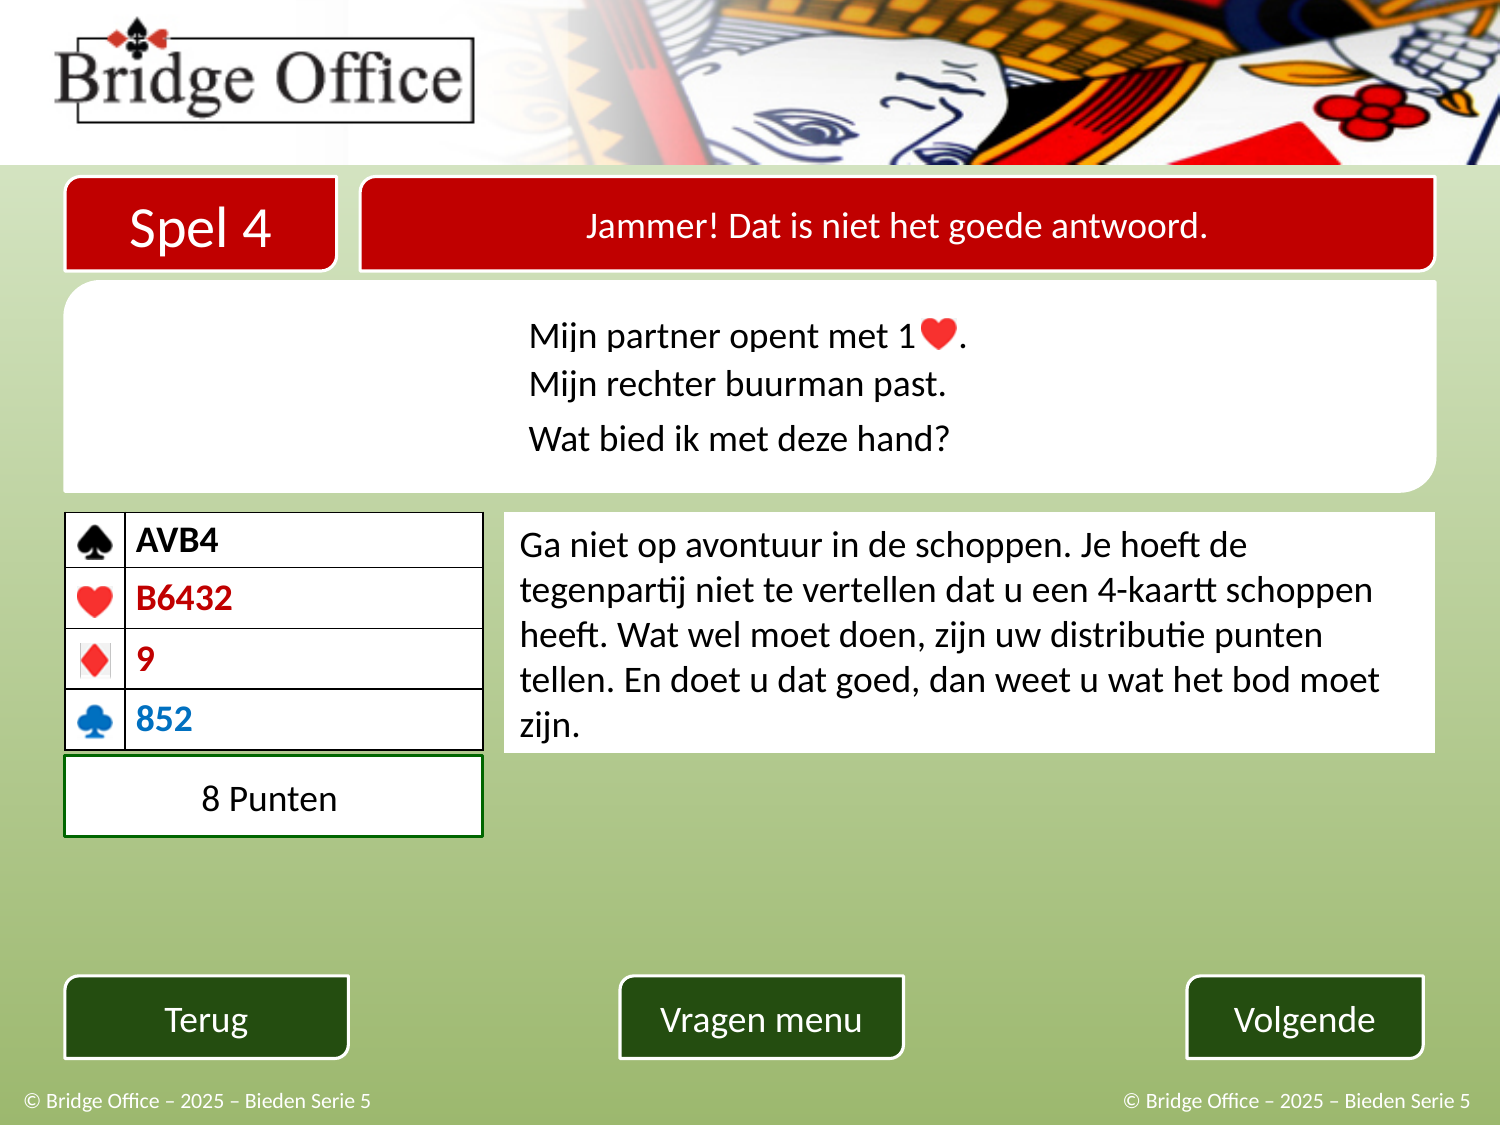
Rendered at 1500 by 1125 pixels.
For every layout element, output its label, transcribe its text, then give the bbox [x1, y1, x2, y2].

text_box Spel 4 [63, 179, 339, 273]
table_cell B6432 [126, 568, 482, 628]
picture [77, 524, 114, 561]
text_box Terug [63, 974, 350, 1061]
table_cell 9 [126, 629, 482, 688]
text_box Vragen menu [618, 974, 906, 1061]
table_cell [66, 568, 124, 628]
text_box Ga niet op avontuur in de schoppen. Je hoeft de tegenpartij niet te vertellen dat u een 4-kaartt schoppen heeft. Wat wel moet doen, zijn uw distributie punten tellen. En doet u dat goed, dan weet u wat het bod moet zijn. [504, 512, 1435, 753]
picture [77, 643, 114, 679]
table_cell [66, 629, 124, 688]
picture [0, 0, 1500, 166]
table_cell 852 [126, 690, 482, 749]
table_header AVB4 [126, 513, 482, 567]
text_box Mijn rechter buurman past. [513, 352, 987, 406]
text_box Volgende [1185, 974, 1425, 1061]
text_box Wat bied ik met deze hand? [513, 406, 987, 467]
text_box Jammer! Dat is niet het goede antwoord. [358, 179, 1437, 273]
text_box Mijn partner opent met 1 . [513, 303, 1022, 364]
text_box © Bridge Office – 2025 – Bieden Serie 5 [8, 1079, 393, 1121]
picture [77, 585, 114, 618]
text_box [63, 280, 1437, 493]
table_cell [66, 690, 124, 749]
picture [77, 703, 114, 740]
table_header [66, 513, 124, 567]
text_box 8 Punten [63, 754, 484, 838]
text_box © Bridge Office – 2025 – Bieden Serie 5 [1107, 1079, 1500, 1121]
picture [920, 318, 957, 350]
